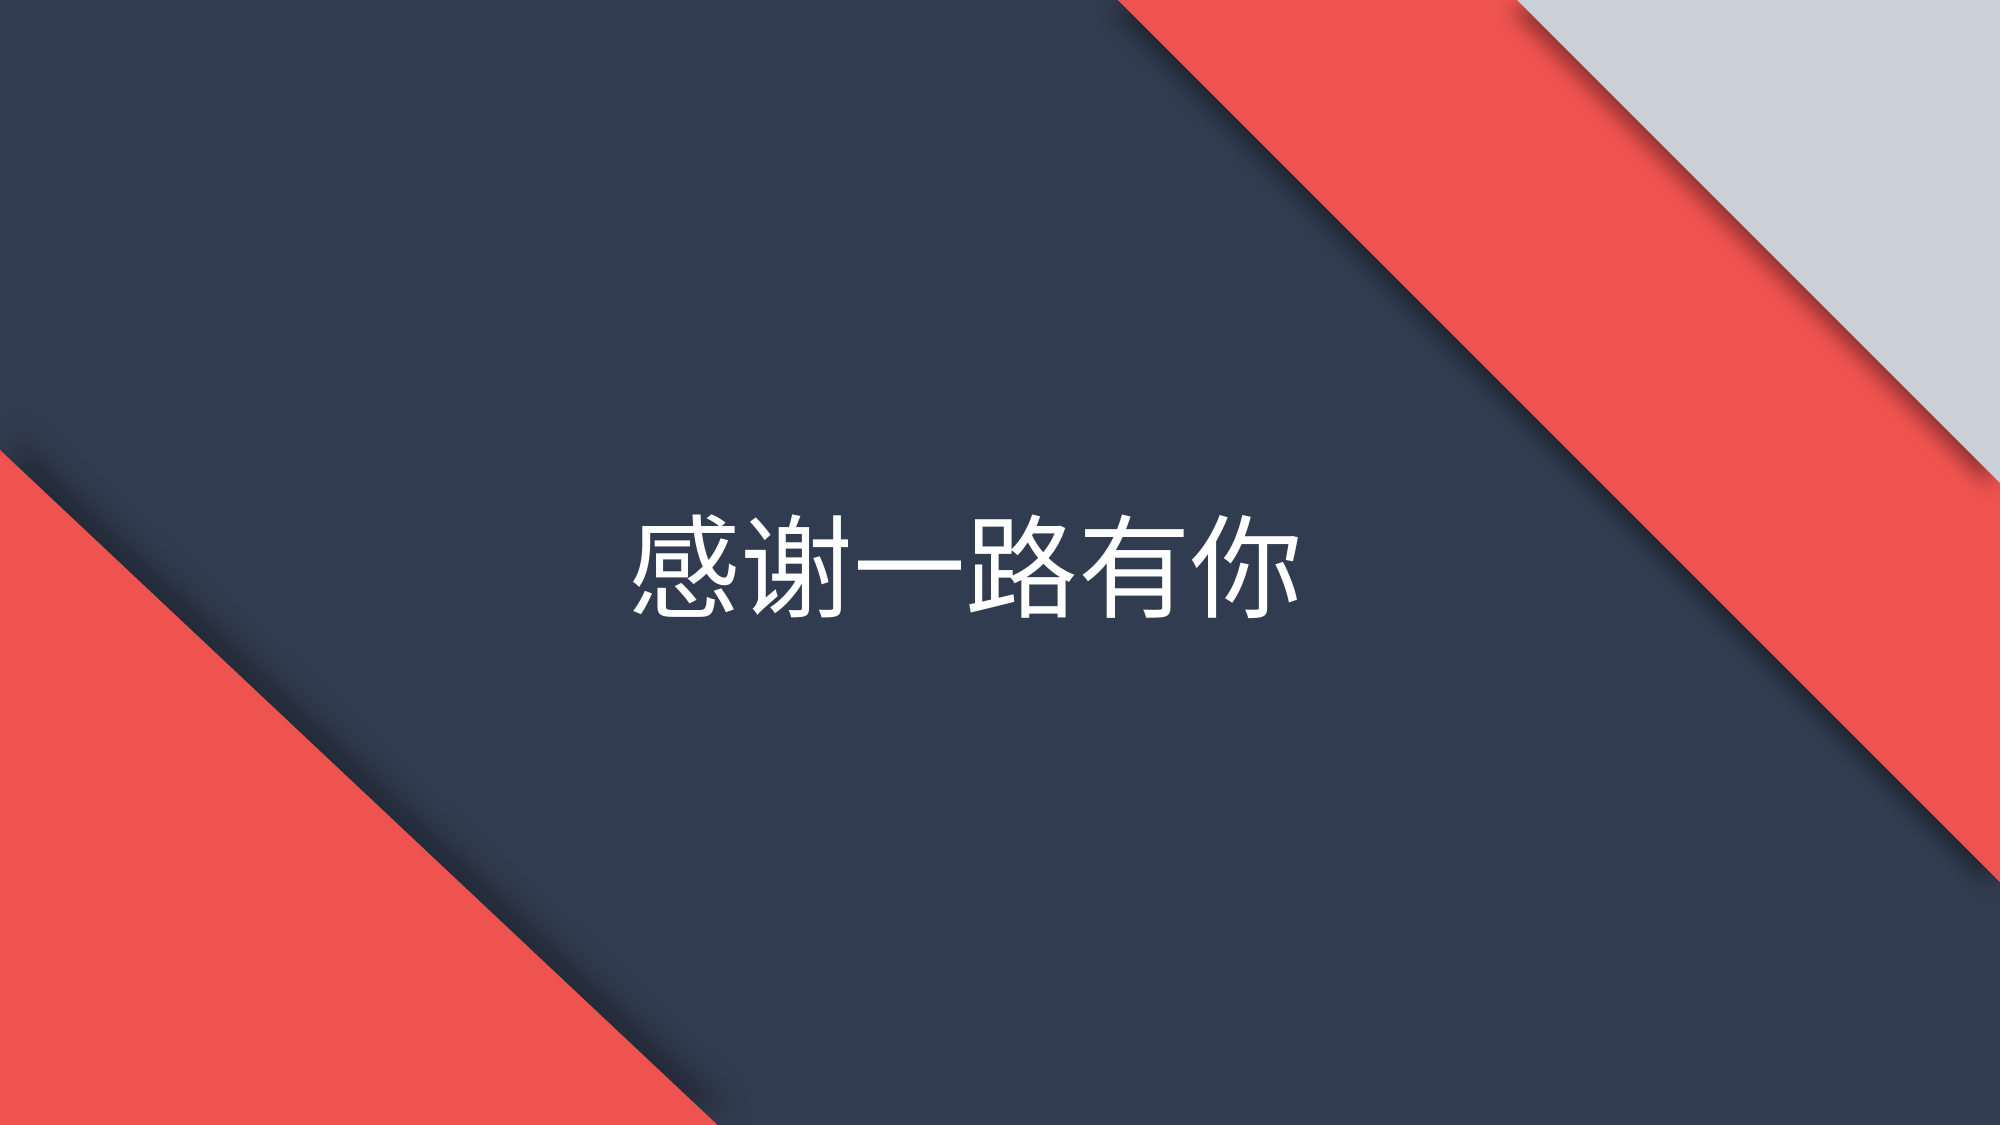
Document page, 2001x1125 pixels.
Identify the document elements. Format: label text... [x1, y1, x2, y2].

text_box 感谢一路有你 [339, 489, 1592, 639]
text_box [0, 448, 720, 1125]
text_box [1515, 0, 2000, 485]
text_box [1116, 0, 2000, 884]
